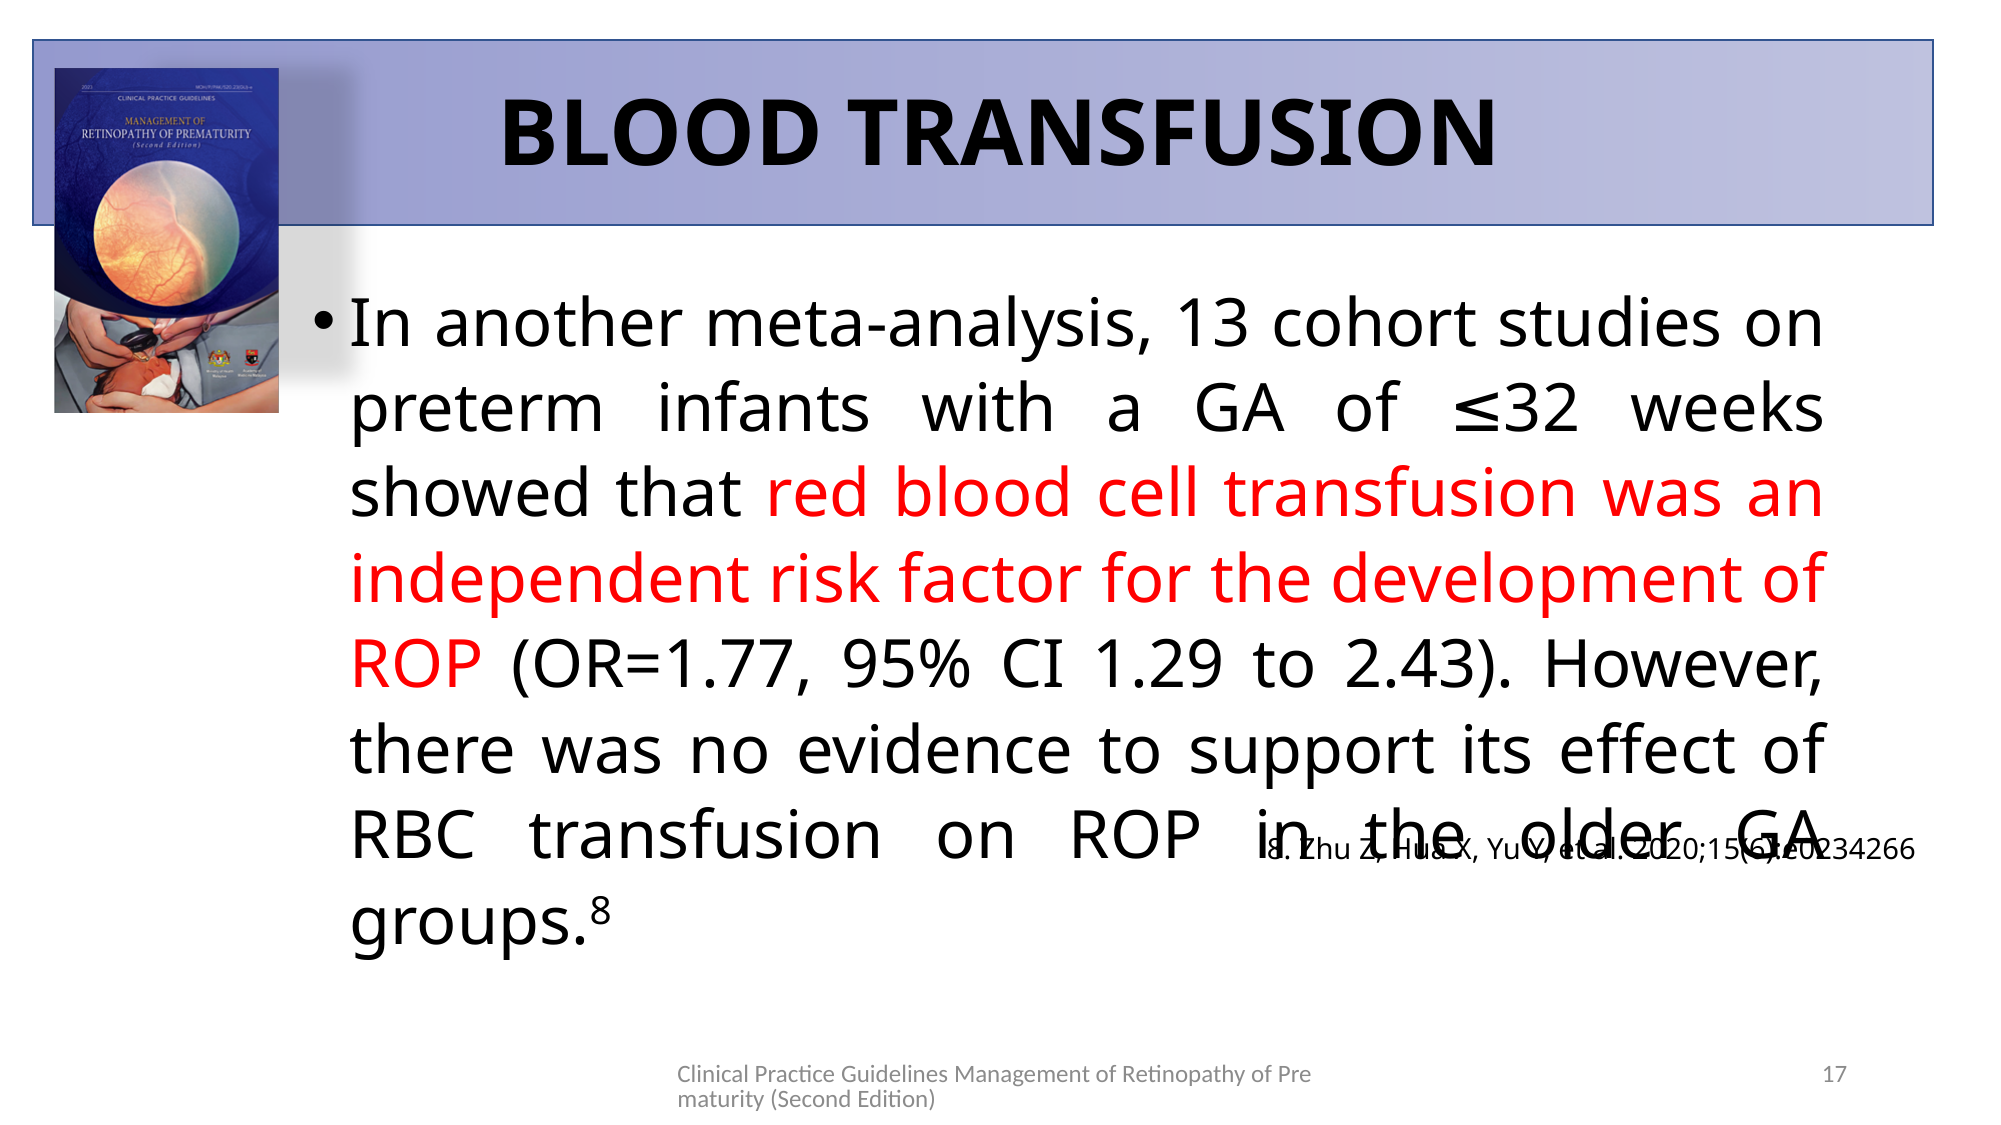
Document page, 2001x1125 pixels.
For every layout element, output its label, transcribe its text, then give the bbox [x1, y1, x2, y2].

text_box 8. Zhu Z, Hua X, Yu Y, et al. 2020;15(6):e0234266 [1252, 822, 2000, 873]
text_box [386, 39, 1934, 226]
footer Clinical Practice Guidelines Management of Retinopathy of Prematurity (Second Edition) [662, 1042, 1338, 1103]
picture [54, 37, 386, 413]
slide_number 17 [1412, 1042, 1863, 1103]
list In another meta-analysis, 13 cohort studies on preterm infants with a GA of ≤32 weeks showed that red blood cell transfusion was an independent risk factor for the development of ROP (OR=1.77, 95% CI 1.29 to 2.43). However, there was no evidence to support its effect of RBC transfusion on ROP in the older GA groups.8 [297, 266, 1843, 782]
text_box [32, 39, 54, 226]
title BLOOD TRANSFUSION [386, 82, 1863, 300]
